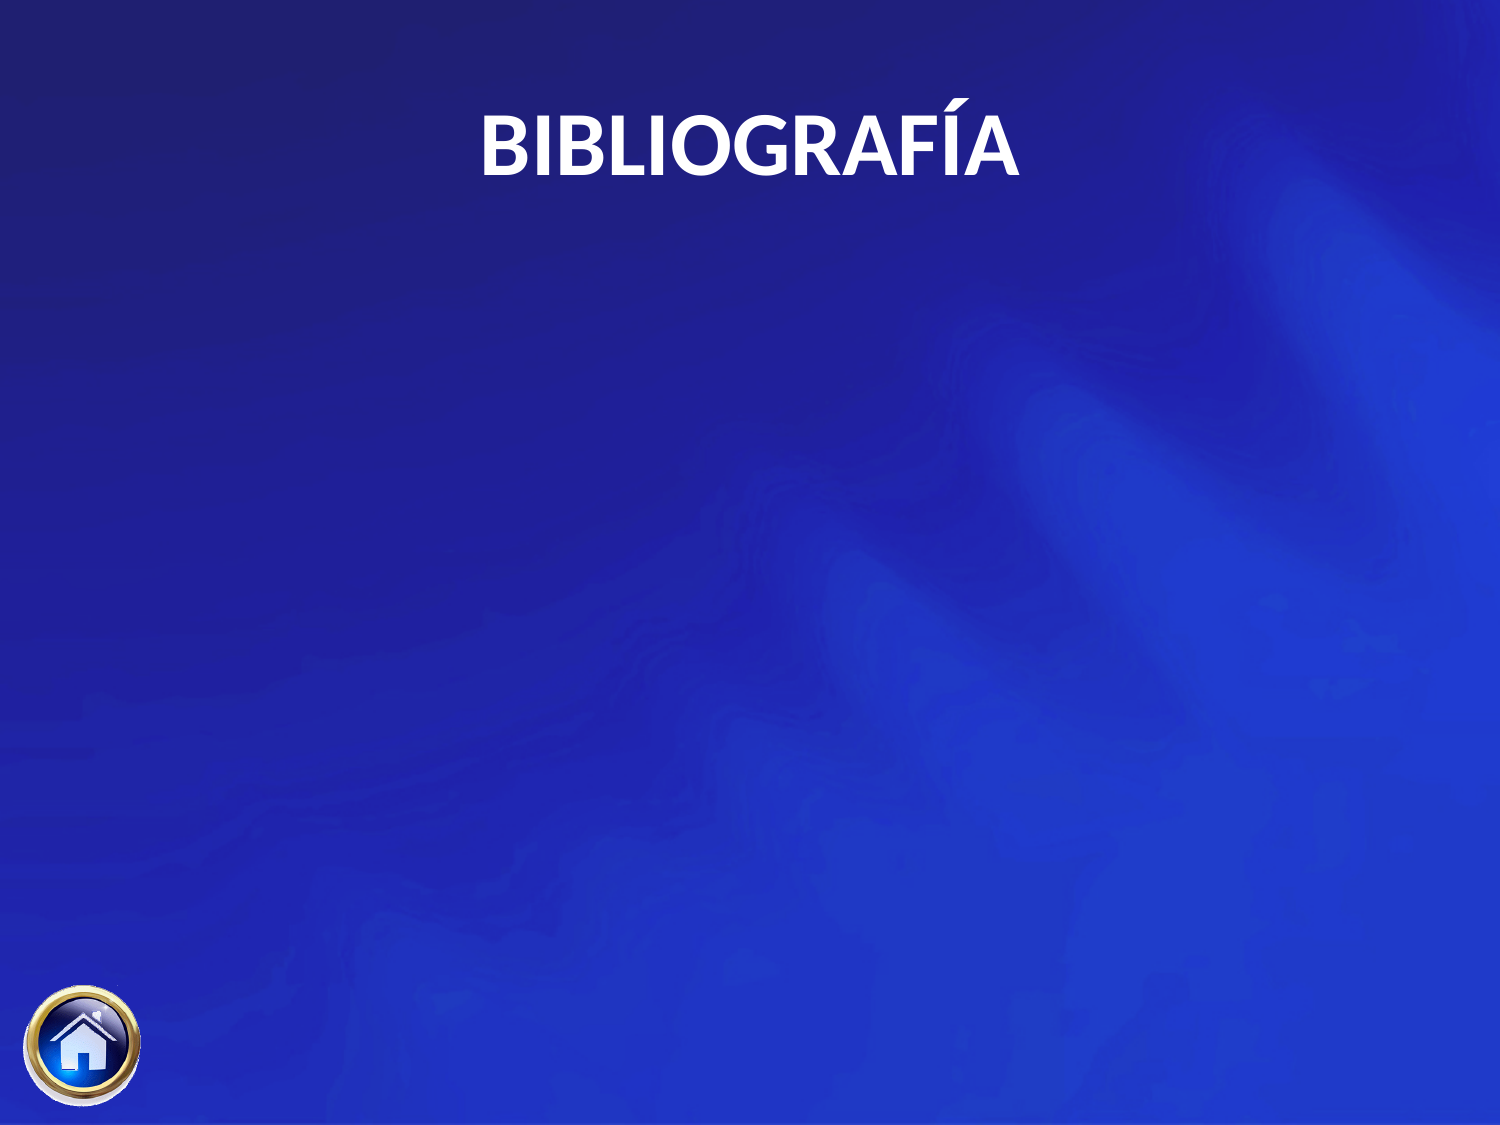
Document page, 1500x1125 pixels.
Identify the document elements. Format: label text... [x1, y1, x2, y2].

title BIBLIOGRAFÍA [74, 44, 1426, 233]
picture [0, 959, 166, 1125]
